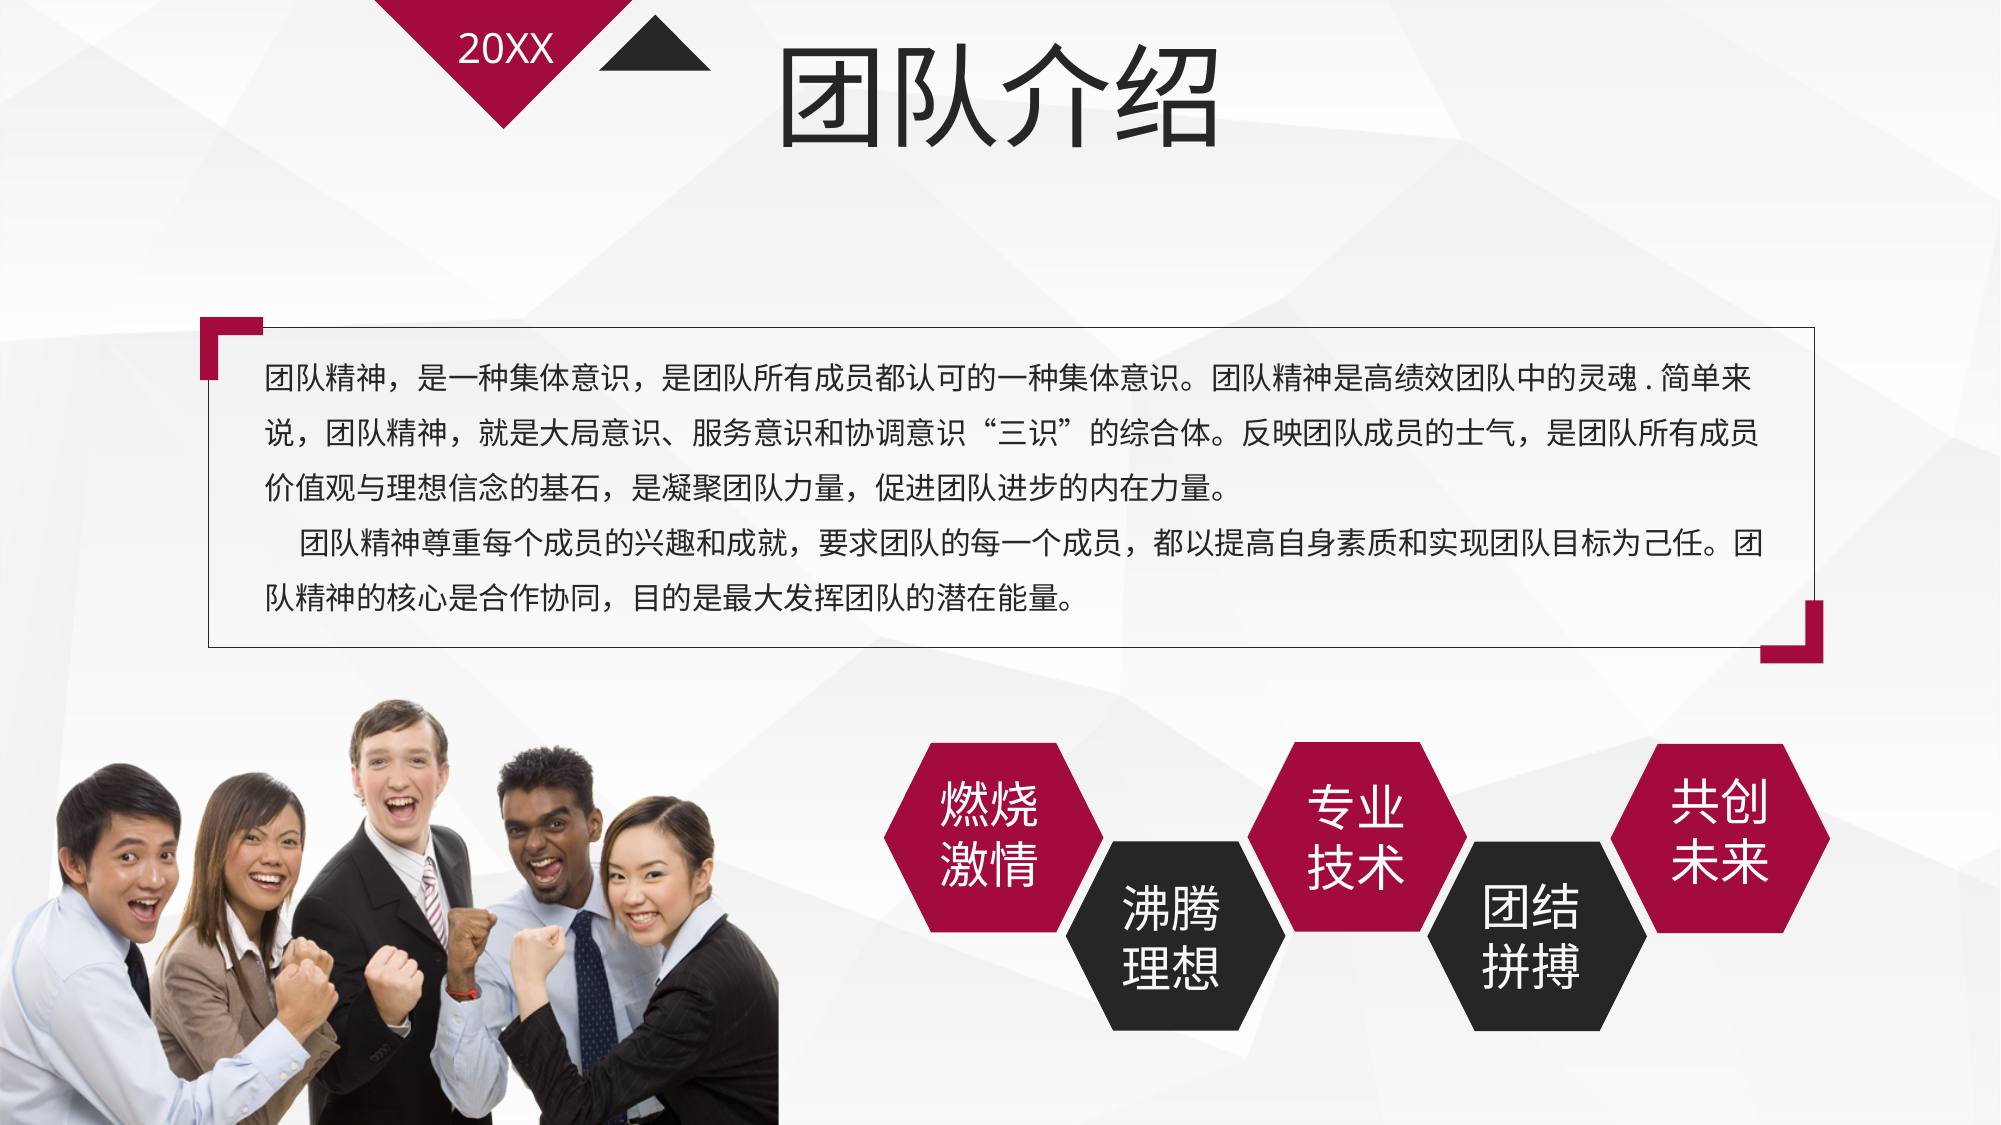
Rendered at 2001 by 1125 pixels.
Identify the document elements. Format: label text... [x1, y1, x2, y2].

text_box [1247, 742, 1468, 932]
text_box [883, 742, 1116, 933]
text_box [373, 0, 634, 69]
picture [0, 0, 2001, 1125]
text_box 团队精神，是一种集体意识，是团队所有成员都认可的一种集体意识。团队精神是高绩效团队中的灵魂.简单来说，团队精神，就是大局意识、服务意识和协调意识“三识”的综合体。反映团队成员的士气，是团队所有成员价值观与理想信念的基石，是凝聚团队力量，促进团队进步的内在力量。 团队精神尊重每个成员的兴趣和成就，要求团队的每一个成员，都以提高自身素质和实现团队目标为己任。团队精神的核心是合作协同，目的是最大发挥团队的潜在能量。 [250, 333, 1792, 624]
text_box 20XX [442, 14, 570, 80]
text_box [596, 13, 714, 72]
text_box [1610, 743, 1853, 934]
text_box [1427, 841, 1648, 1032]
text_box [199, 316, 264, 381]
text_box [1759, 599, 1824, 664]
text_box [1065, 841, 1286, 1031]
text_box 团队介绍 [760, 19, 1240, 169]
text_box [207, 326, 1816, 648]
text_box [453, 80, 554, 131]
